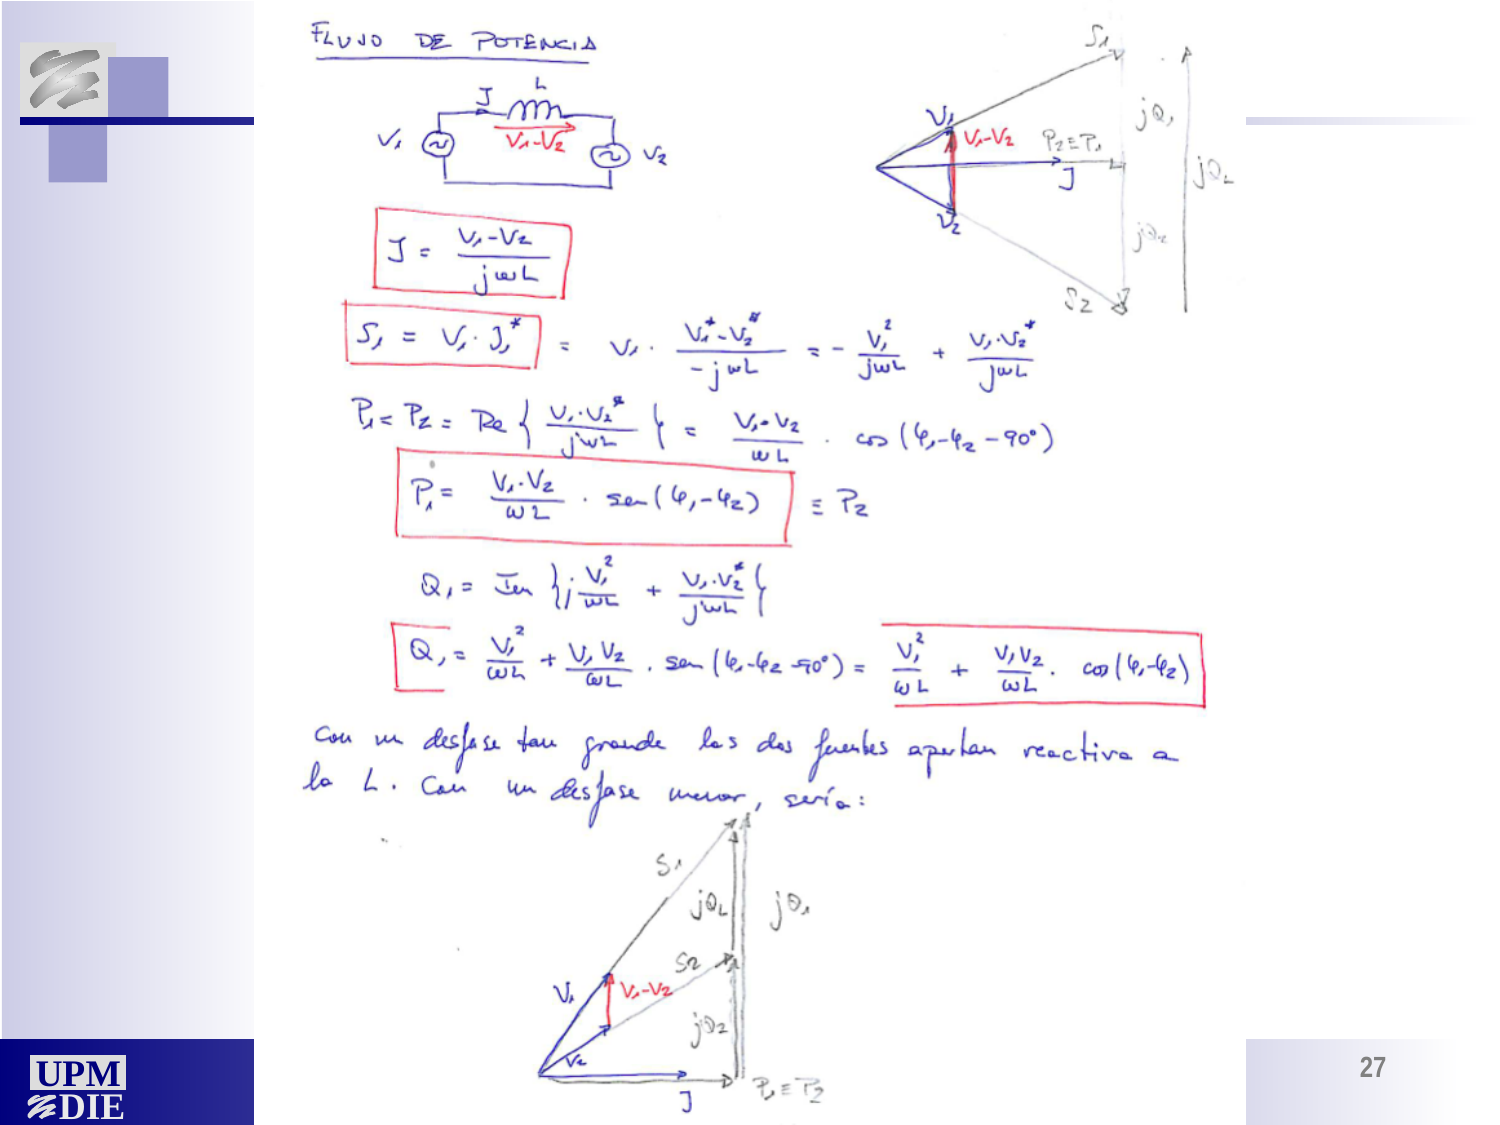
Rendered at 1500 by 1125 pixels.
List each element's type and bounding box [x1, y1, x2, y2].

picture [253, 0, 1246, 1125]
